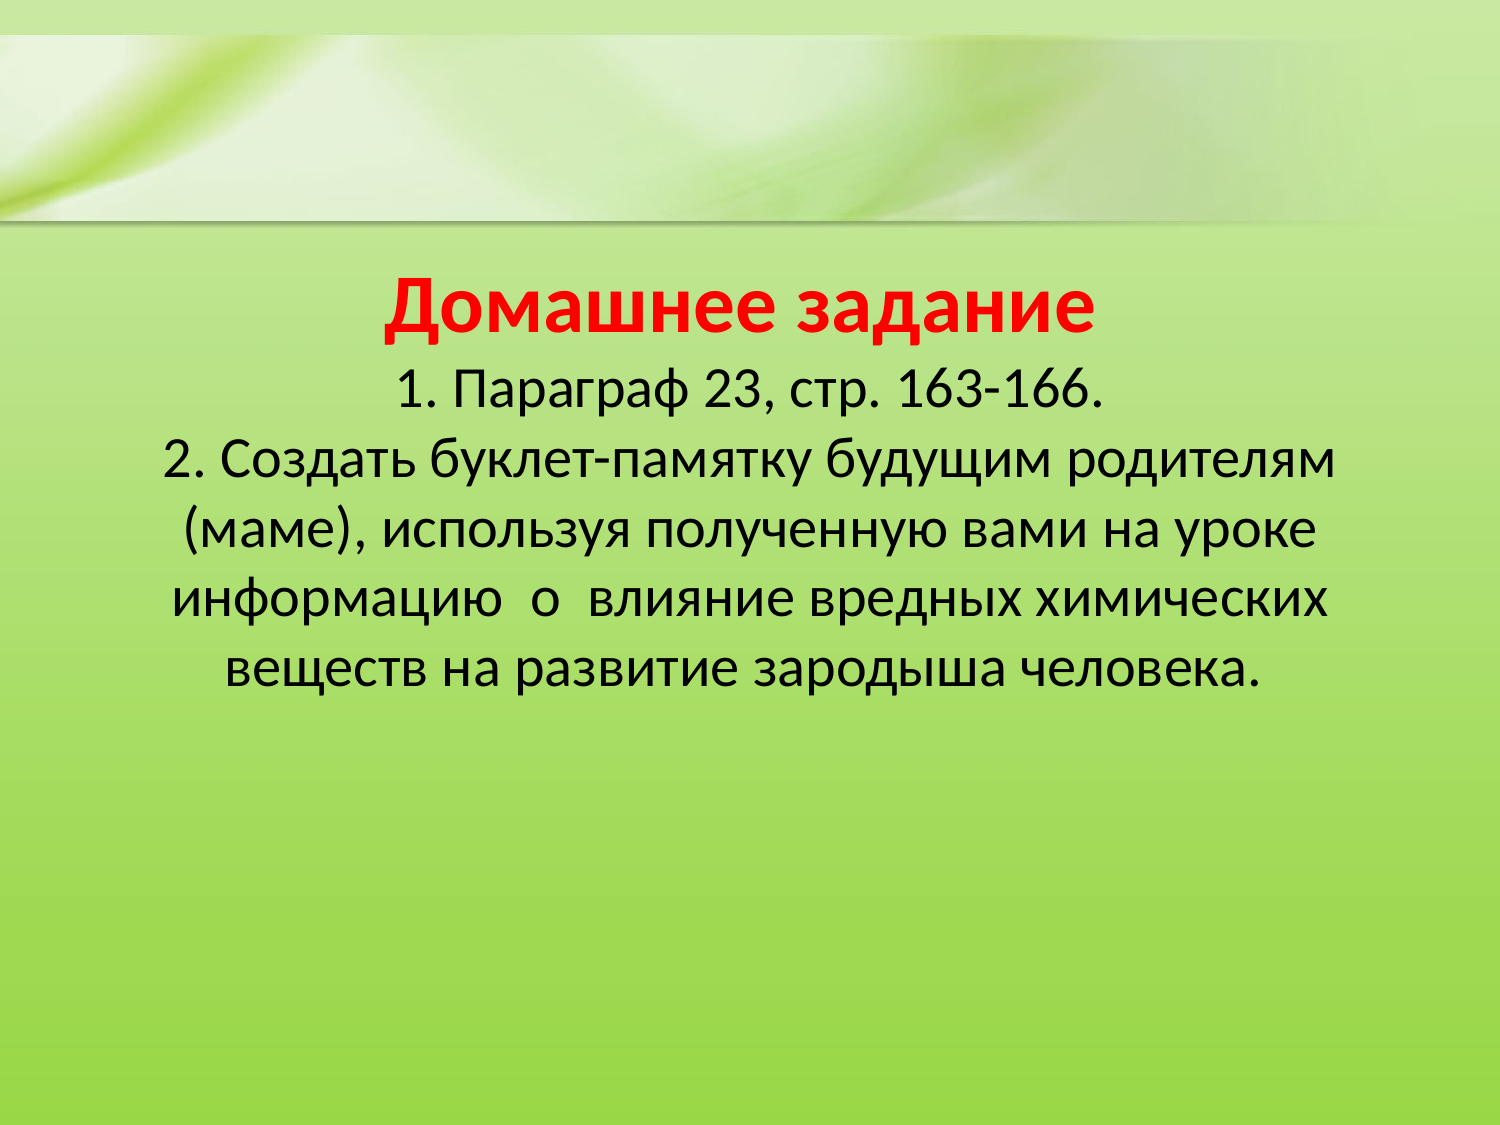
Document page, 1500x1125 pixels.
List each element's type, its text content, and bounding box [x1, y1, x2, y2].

title Домашнее задание 1. Параграф 23, стр. 163-166. 2. Создать буклет-памятку будущим родителям (маме), используя полученную вами на уроке информацию о влияние вредных химических веществ на развитие зародыша человека. [75, 58, 1425, 914]
picture [0, 0, 1500, 1125]
